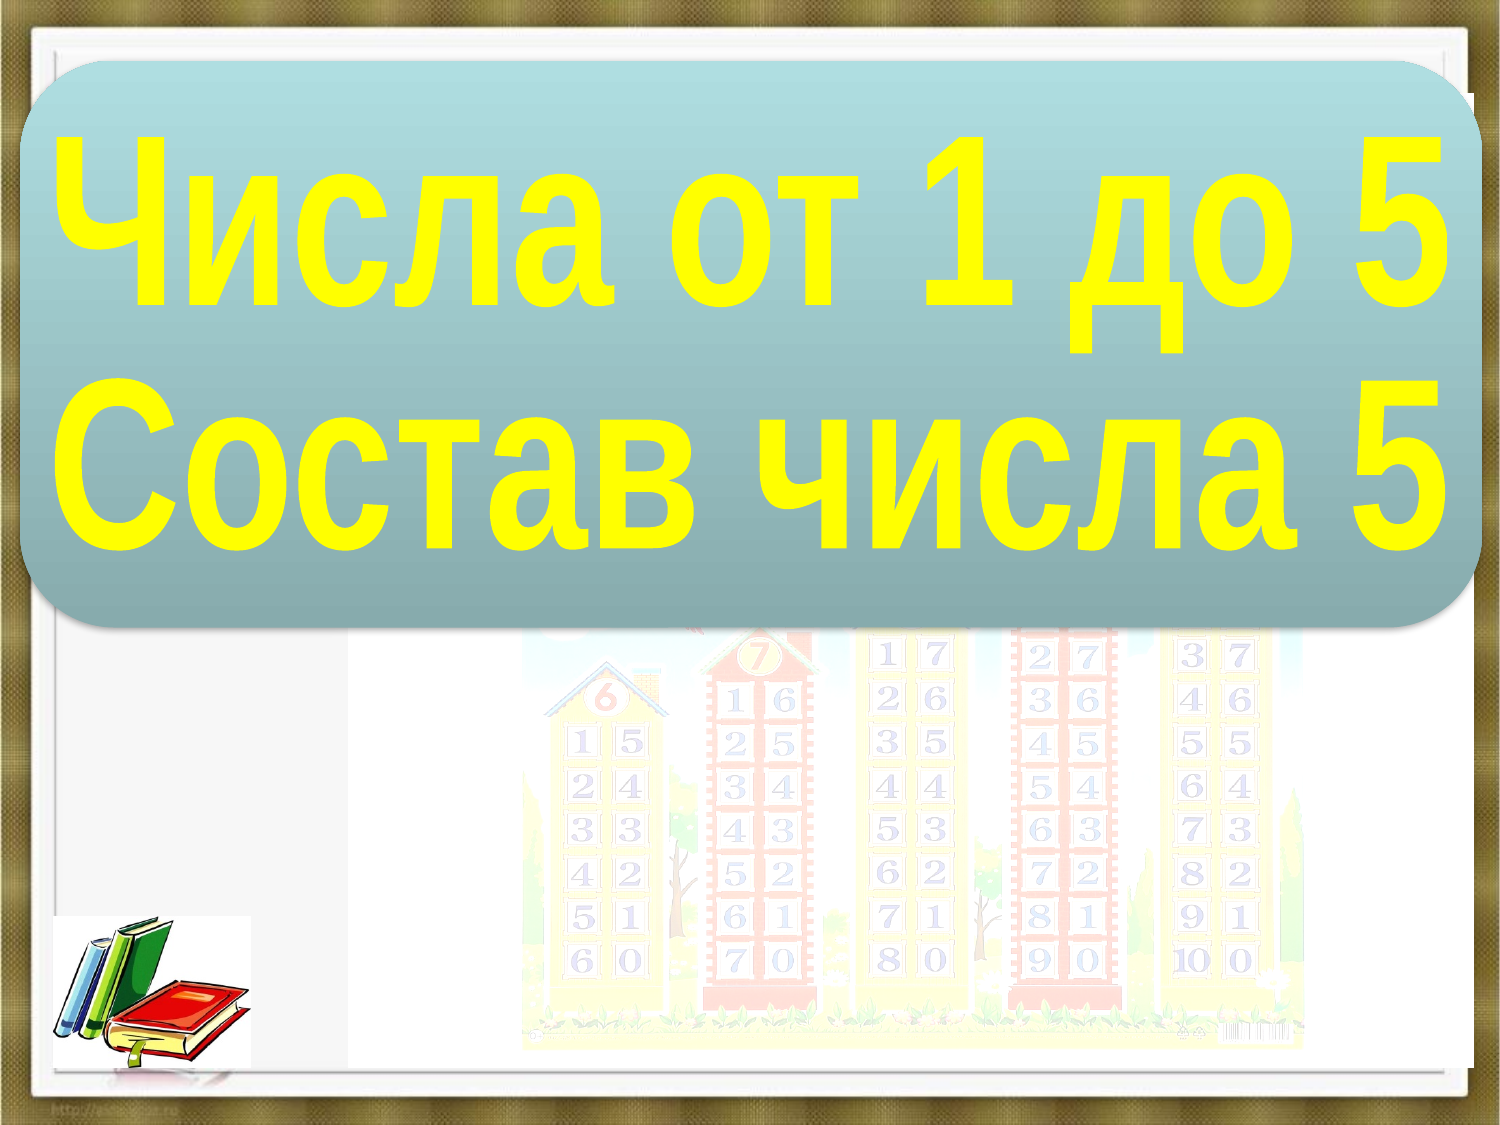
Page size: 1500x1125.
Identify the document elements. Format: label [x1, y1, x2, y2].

text_box [1477, 124, 1483, 565]
text_box [20, 60, 1458, 628]
picture [0, 0, 1500, 1125]
